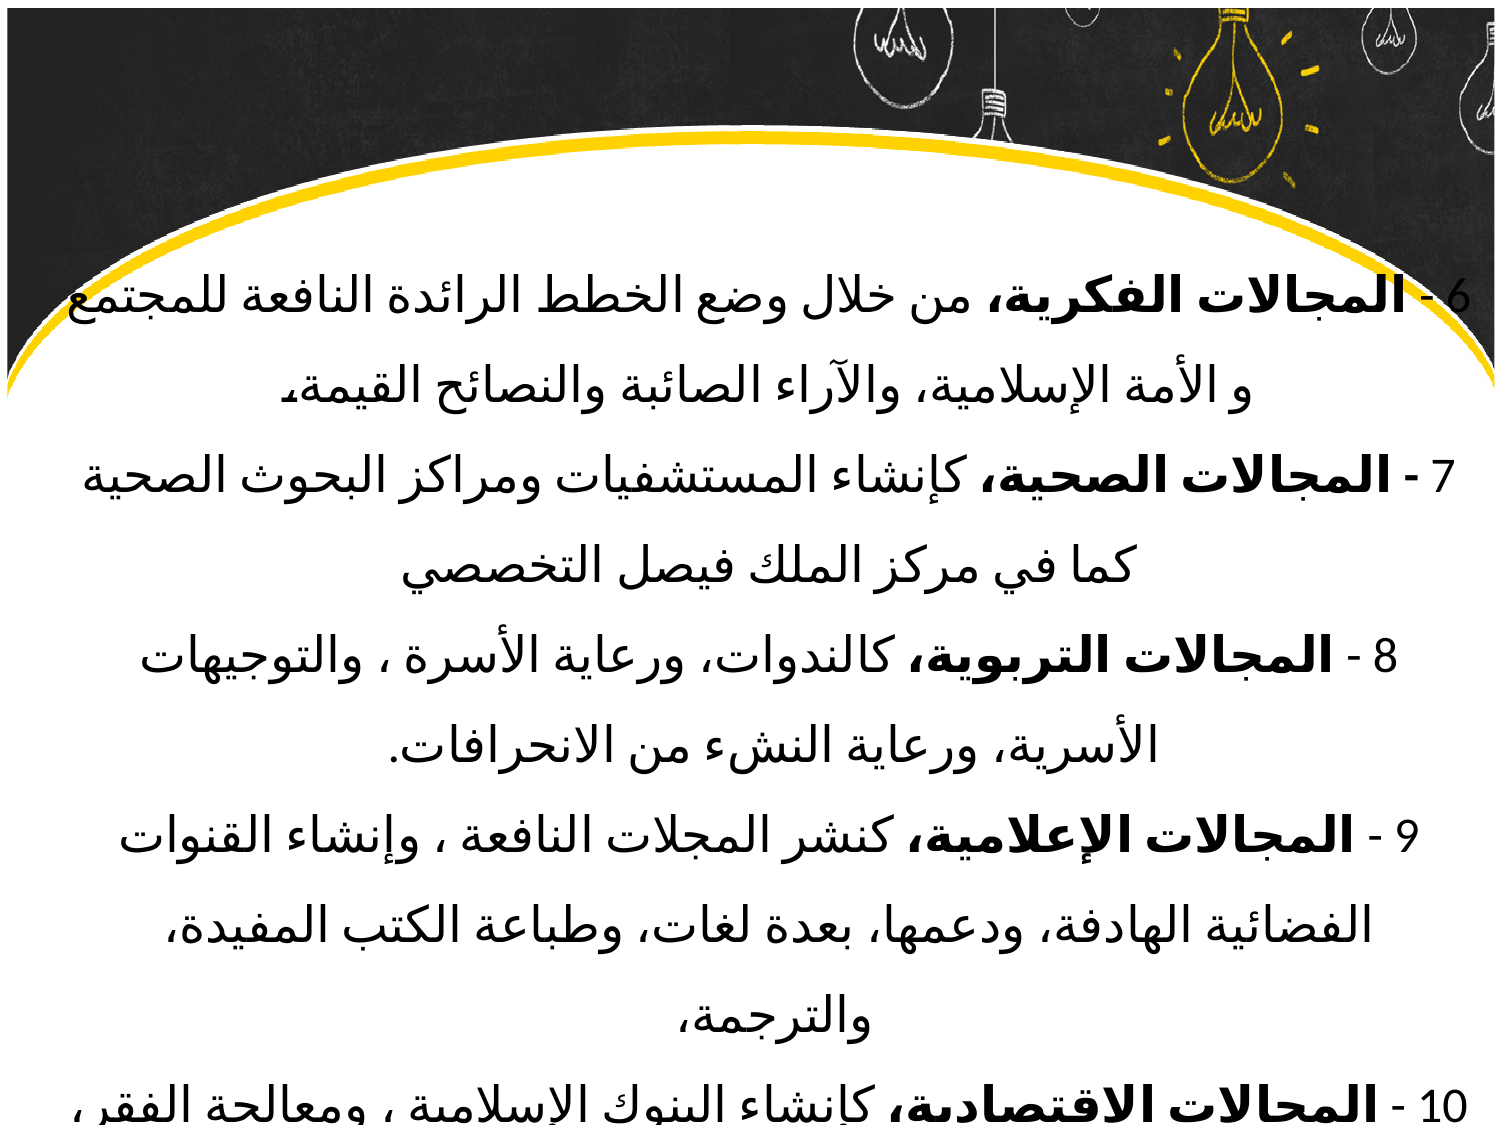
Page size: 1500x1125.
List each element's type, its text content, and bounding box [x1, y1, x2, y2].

picture [0, 0, 1500, 1125]
list 6 - المجالات الفكرية، من خلال وضع الخطط الرائدة النافعة للمجتمع و الأمة الإسلامية، والآراء الصائبة والنصائح القيمة، 7 - المجالات الصحية، كإنشاء المستشفيات ومراكز البحوث الصحية كما في مركز الملك فيصل التخصصي 8 - المجالات التربوية، كالندوات، ورعاية الأسرة ، والتوجيهات الأسرية، ورعاية النشء من الانحرافات. 9 - المجالات الإعلامية، كنشر المجلات النافعة ، وإنشاء القنوات الفضائية الهادفة، ودعمها، بعدة لغات، وطباعة الكتب المفيدة، والترجمة، 10 - المجالات الاقتصادية، كإنشاء البنوك الإسلامية ، ومعالجة الفقر، ودعم الدول الفقير، ووضع الخطط التطويرية 11 - المجالات الاجتماعية، كإنشاء لجان الإصلاح المحلية، وإصلاح ذات البين، وإعداد برامج أسرية ، وتربية الأولاد. [37, 224, 1500, 888]
